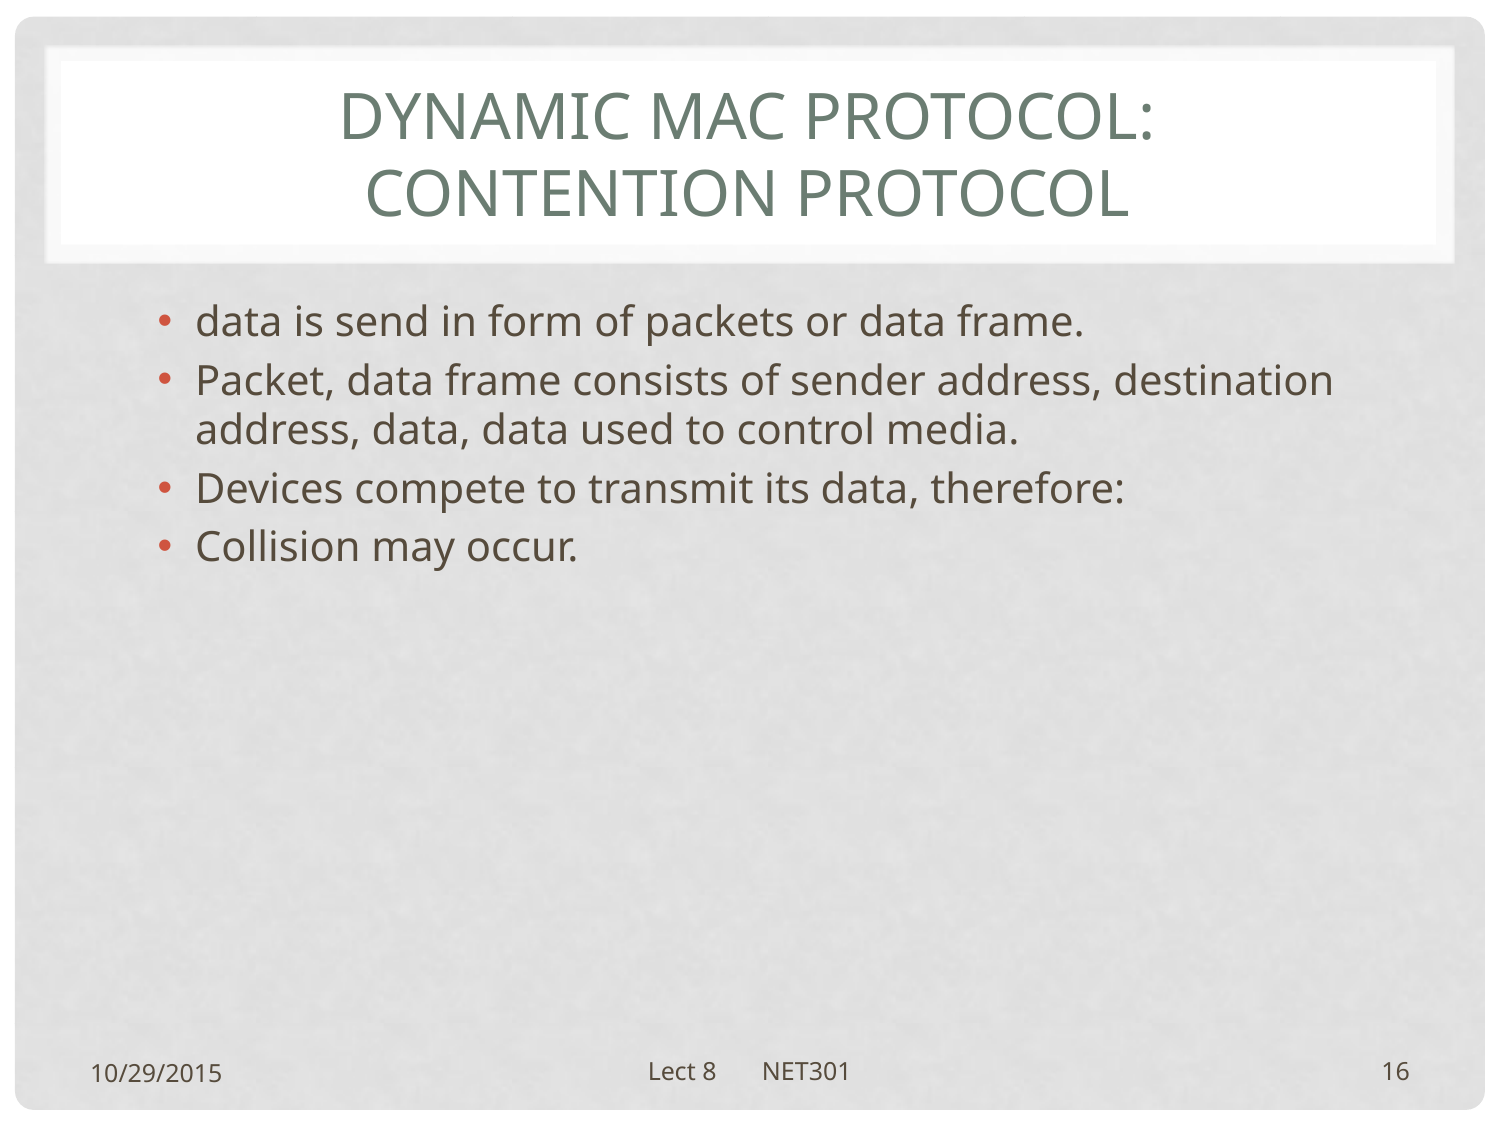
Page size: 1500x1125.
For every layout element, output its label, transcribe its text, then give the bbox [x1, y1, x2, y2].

list data is send in form of packets or data frame. Packet, data frame consists of sender address, destination address, data, data used to control media. Devices compete to transmit its data, therefore: Collision may occur. [75, 287, 1425, 1005]
title Dynamic mac protocol: contention protocol [69, 66, 1425, 238]
footer Lect 8 NET301 [512, 1042, 988, 1103]
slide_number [75, 1042, 425, 1103]
slide_number 16 [1074, 1042, 1425, 1103]
